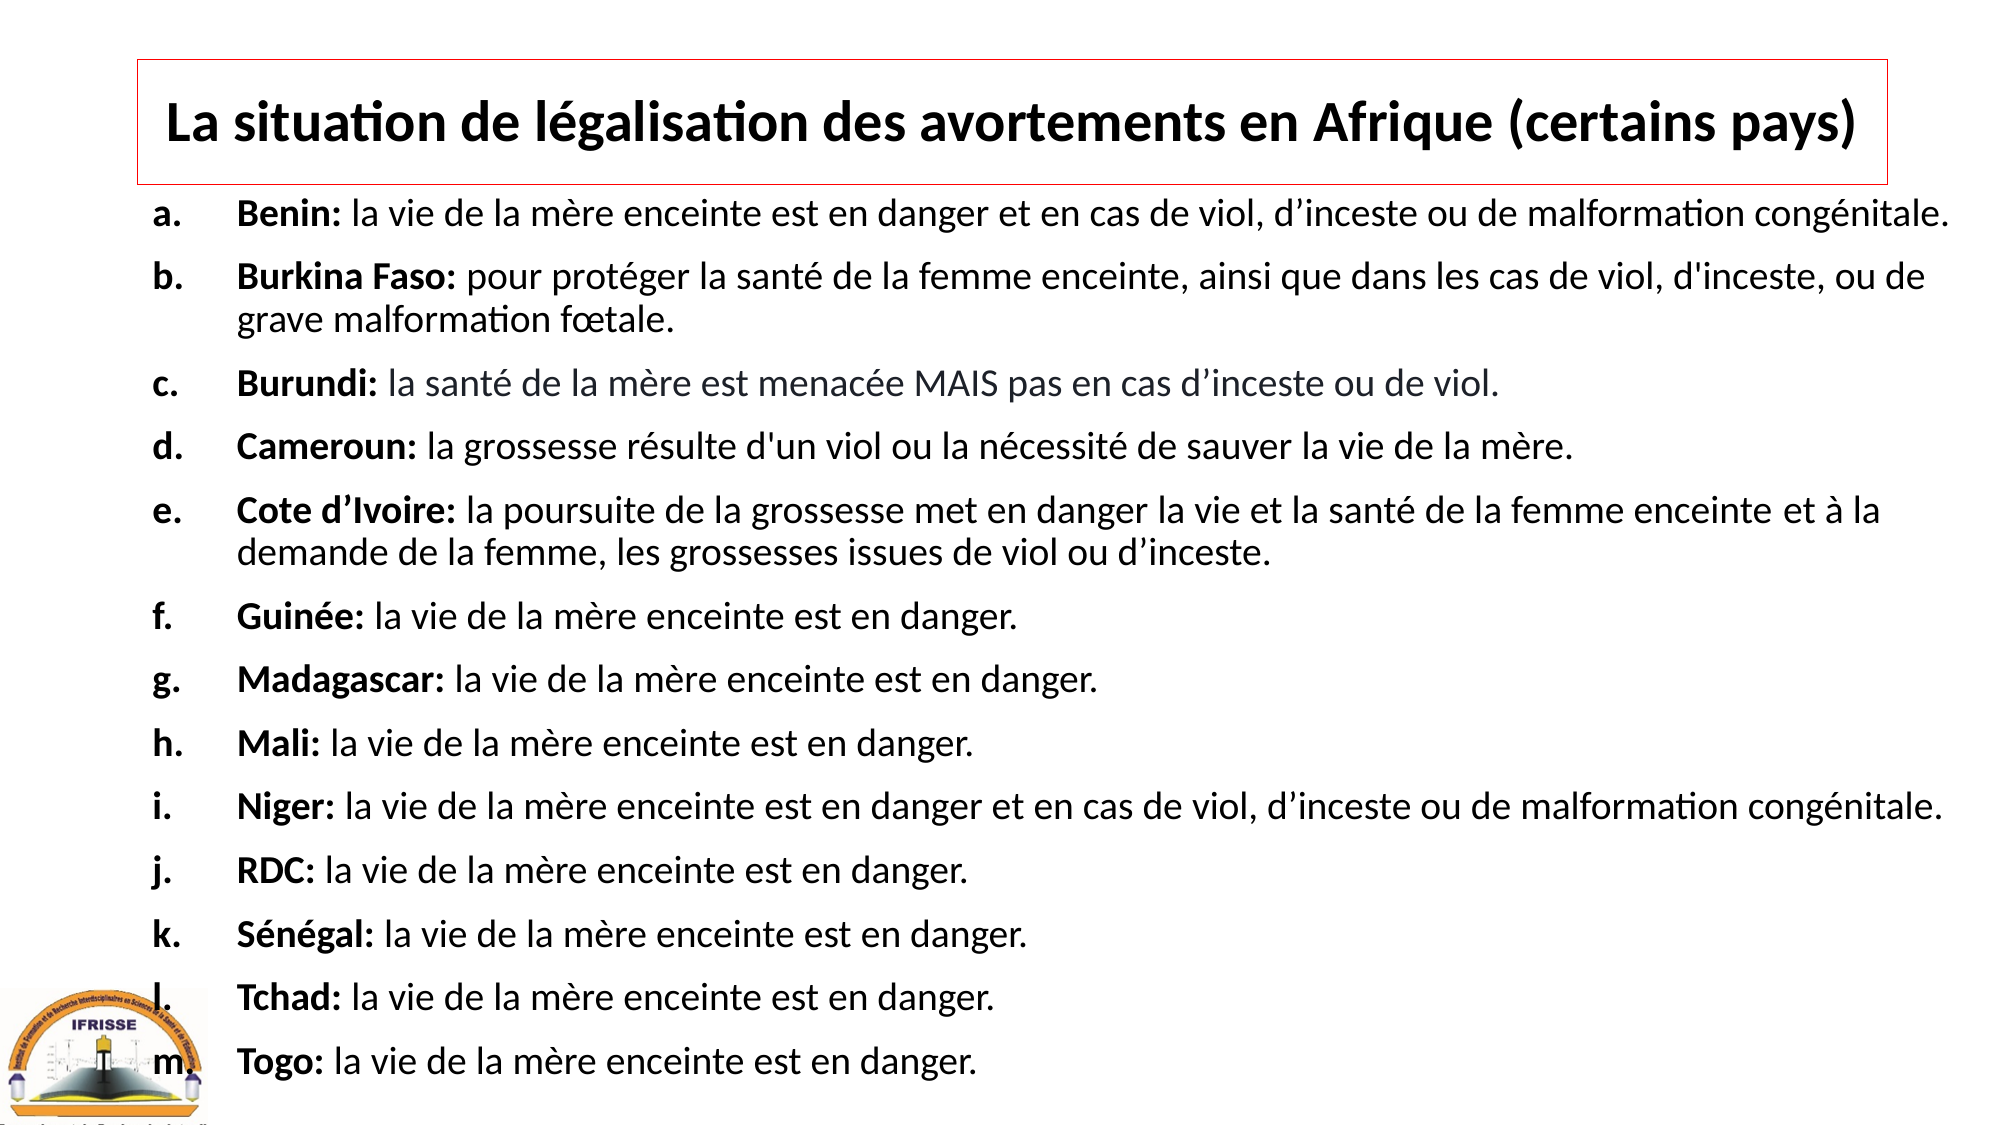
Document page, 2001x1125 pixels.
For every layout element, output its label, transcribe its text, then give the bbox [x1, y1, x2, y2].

title La situation de légalisation des avortements en Afrique (certains pays) [137, 59, 1888, 184]
list Benin: la vie de la mère enceinte est en danger et en cas de viol, d’inceste ou de malformation congénitale. Burkina Faso: pour protéger la santé de la femme enceinte, ainsi que dans les cas de viol, d'inceste, ou de grave malformation fœtale. Burundi: la santé de la mère est menacée MAIS pas en cas d’inceste ou de viol. Cameroun: la grossesse résulte d'un viol ou la nécessité de sauver la vie de la mère. Cote d’Ivoire: la poursuite de la grossesse met en danger la vie et la santé de la femme enceinte et à la demande de la femme, les grossesses issues de viol ou d’inceste. Guinée: la vie de la mère enceinte est en danger. Madagascar: la vie de la mère enceinte est en danger. Mali: la vie de la mère enceinte est en danger. Niger: la vie de la mère enceinte est en danger et en cas de viol, d’inceste ou de malformation congénitale. RDC: la vie de la mère enceinte est en danger. Sénégal: la vie de la mère enceinte est en danger. Tchad: la vie de la mère enceinte est en danger. Togo: la vie de la mère enceinte est en danger. [137, 184, 1973, 1109]
picture [0, 988, 208, 1125]
